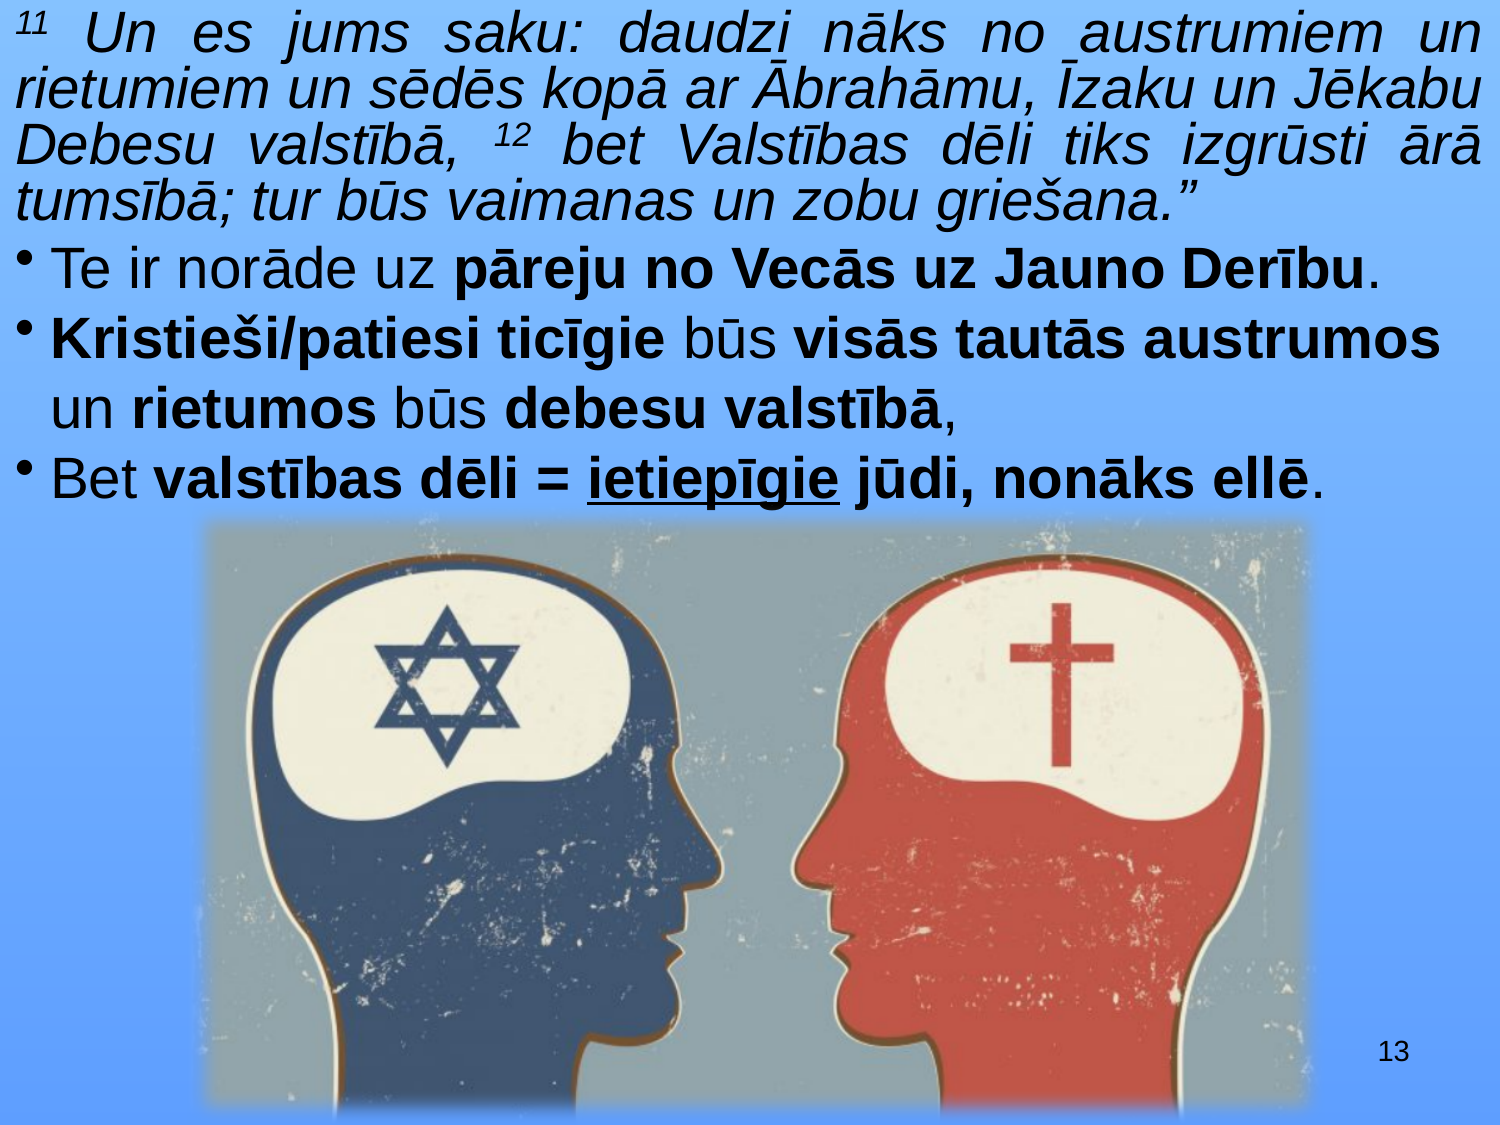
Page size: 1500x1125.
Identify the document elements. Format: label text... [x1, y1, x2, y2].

slide_number 13 [1330, 1024, 1426, 1103]
list 11 Un es jums saku: daudzi nāks no austrumiem un rietumiem un sēdēs kopā ar Ābrahāmu, Īzaku un Jēkabu Debesu valstībā, 12 bet Valstības dēli tiks izgrūsti ārā tumsībā; tur būs vaimanas un zobu griešana.” [0, 0, 1500, 178]
text_box Te ir norāde uz pāreju no Vecās uz Jauno Derību. Kristieši/patiesi ticīgie būs visās tautās austrumos un rietumos būs debesu valstībā, Bet valstības dēli = ietiepīgie jūdi, nonāks ellē. [0, 222, 1500, 518]
picture [187, 503, 1327, 1125]
